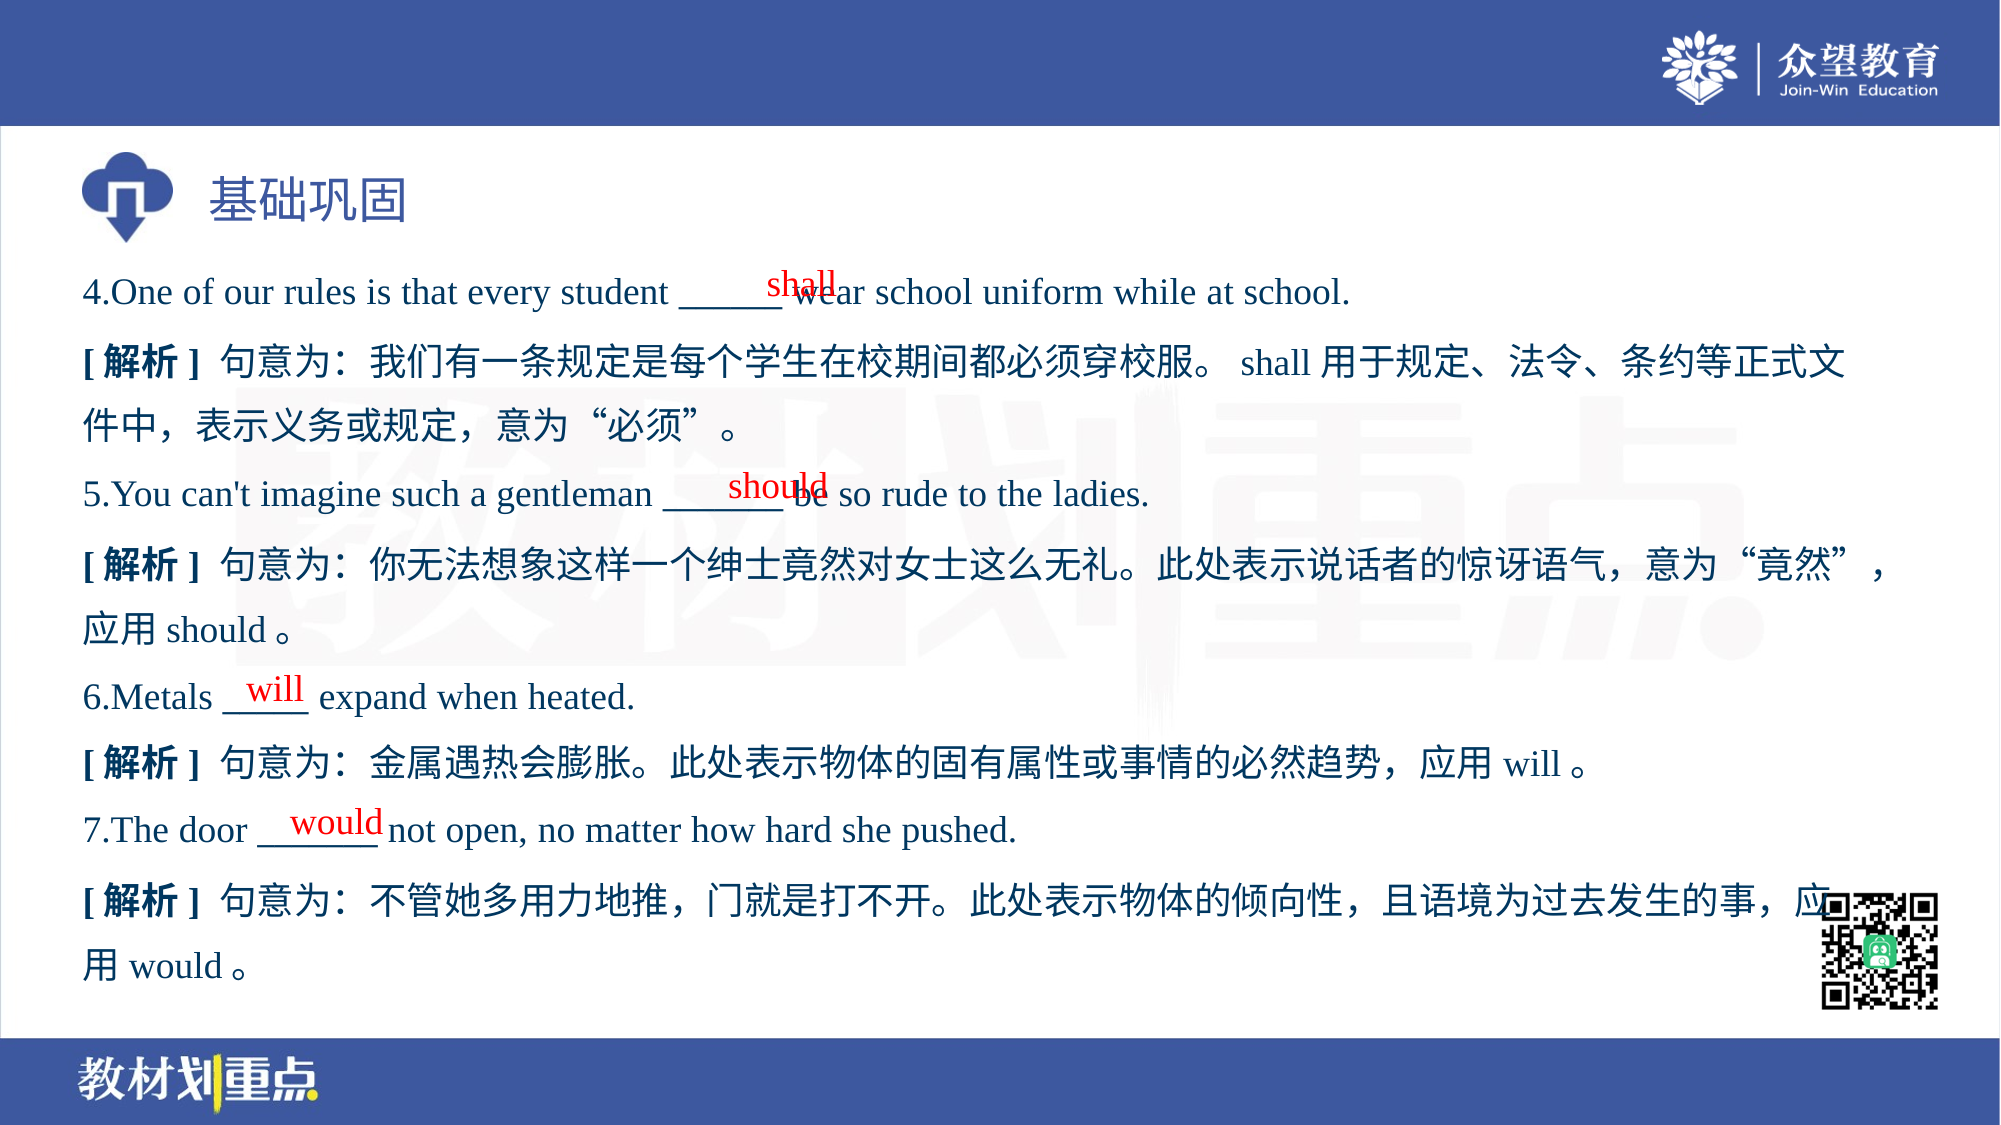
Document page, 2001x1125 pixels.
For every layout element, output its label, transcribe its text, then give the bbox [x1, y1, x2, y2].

text_box will [232, 644, 319, 703]
text_box 7.The door _______ not open, no matter how hard she pushed. [82, 785, 1817, 844]
text_box 4.One of our rules is that every student ______ wear school uniform while at school. [82, 247, 1817, 306]
text_box [解析] 句意为：金属遇热会膨胀。此处表示物体的固有属性或事情的必然趋势，应用will。 [82, 719, 1817, 777]
text_box [解析] 句意为：你无法想象这样一个绅士竟然对女士这么无礼。此处表示说话者的惊讶语气，意为“竟然”， 应用should。 [82, 516, 1817, 644]
text_box [解析] 句意为：我们有一条规定是每个学生在校期间都必须穿校服。shall用于规定、法令、条约等正式文 件中，表示义务或规定，意为“必须”。 [82, 313, 1817, 441]
text_box 6.Metals _____ expand when heated. [82, 652, 1817, 711]
text_box should [714, 441, 842, 500]
text_box would [276, 777, 398, 836]
text_box shall [753, 238, 852, 298]
text_box 5.You can't imagine such a gentleman _______ be so rude to the ladies. [82, 449, 1817, 508]
text_box [解析] 句意为：不管她多用力地推，门就是打不开。此处表示物体的倾向性，且语境为过去发生的事，应 用would。 [82, 853, 1817, 980]
picture [0, 0, 2000, 1125]
